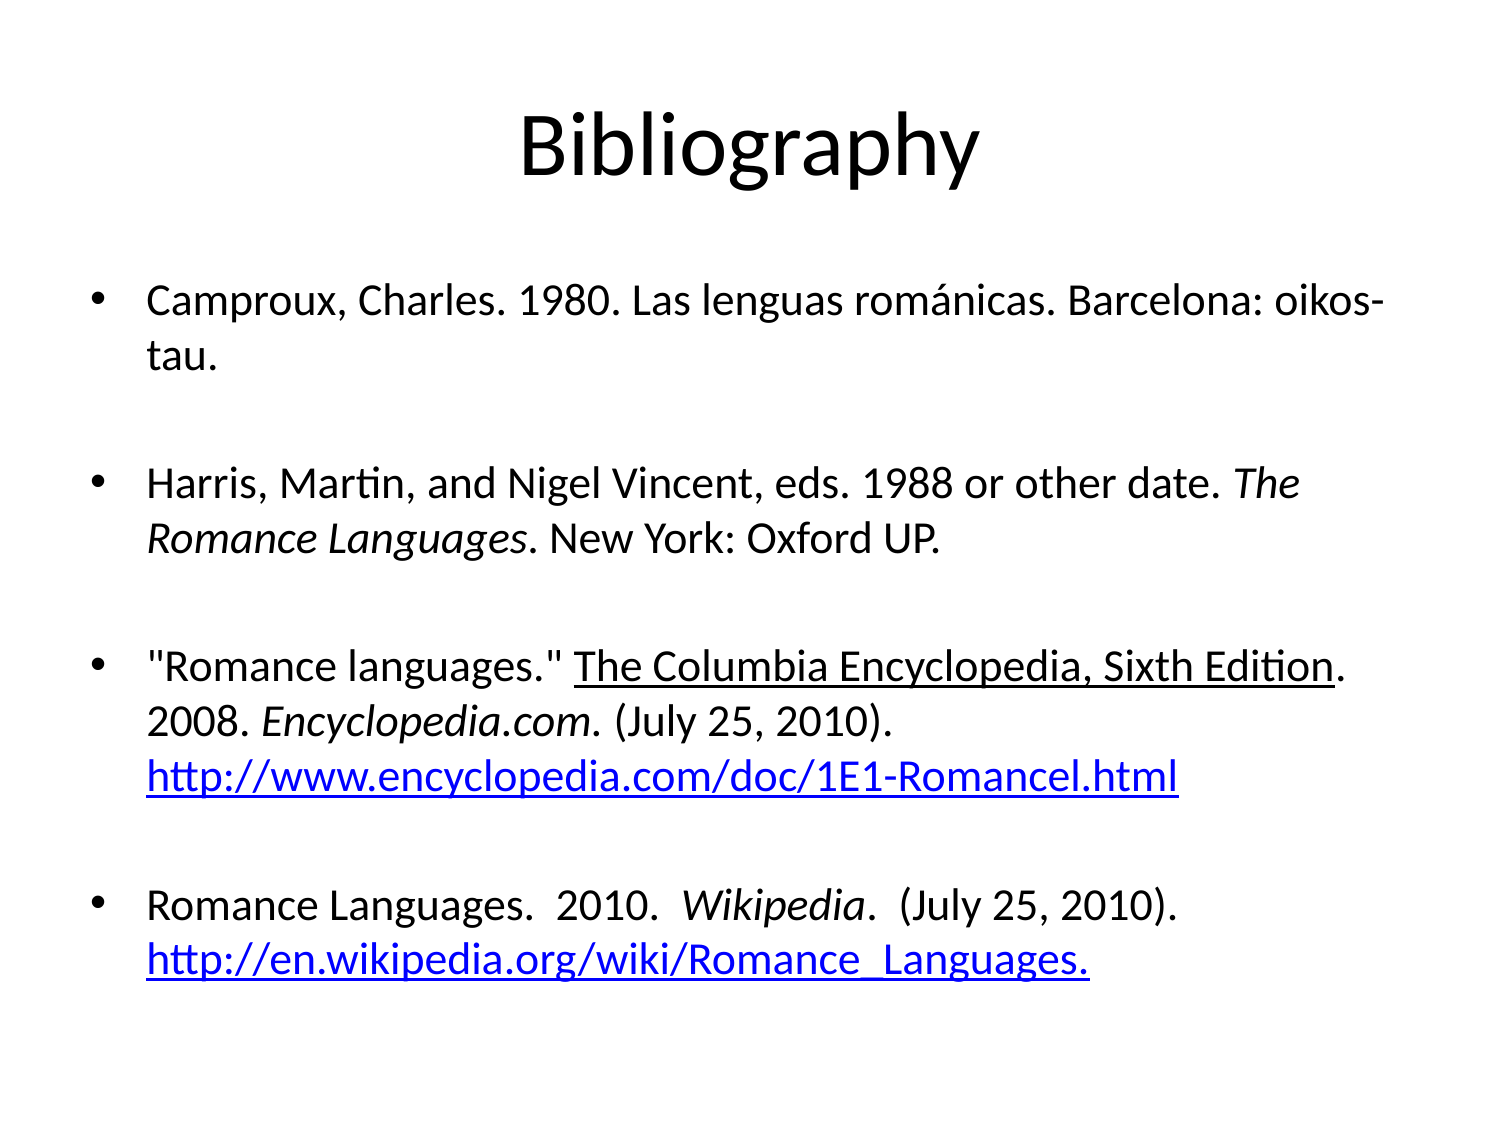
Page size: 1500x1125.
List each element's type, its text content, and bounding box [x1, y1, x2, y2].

list Camproux, Charles. 1980. Las lenguas románicas. Barcelona: oikos-tau. Harris, Martin, and Nigel Vincent, eds. 1988 or other date. The Romance Languages. New York: Oxford UP. "Romance languages." The Columbia Encyclopedia, Sixth Edition. 2008. Encyclopedia.com. (July 25, 2010). http://www.encyclopedia.com/doc/1E1-Romancel.html Romance Languages. 2010. Wikipedia. (July 25, 2010). http://en.wikipedia.org/wiki/Romance_Languages. [75, 262, 1425, 1005]
title Bibliography [75, 45, 1425, 233]
